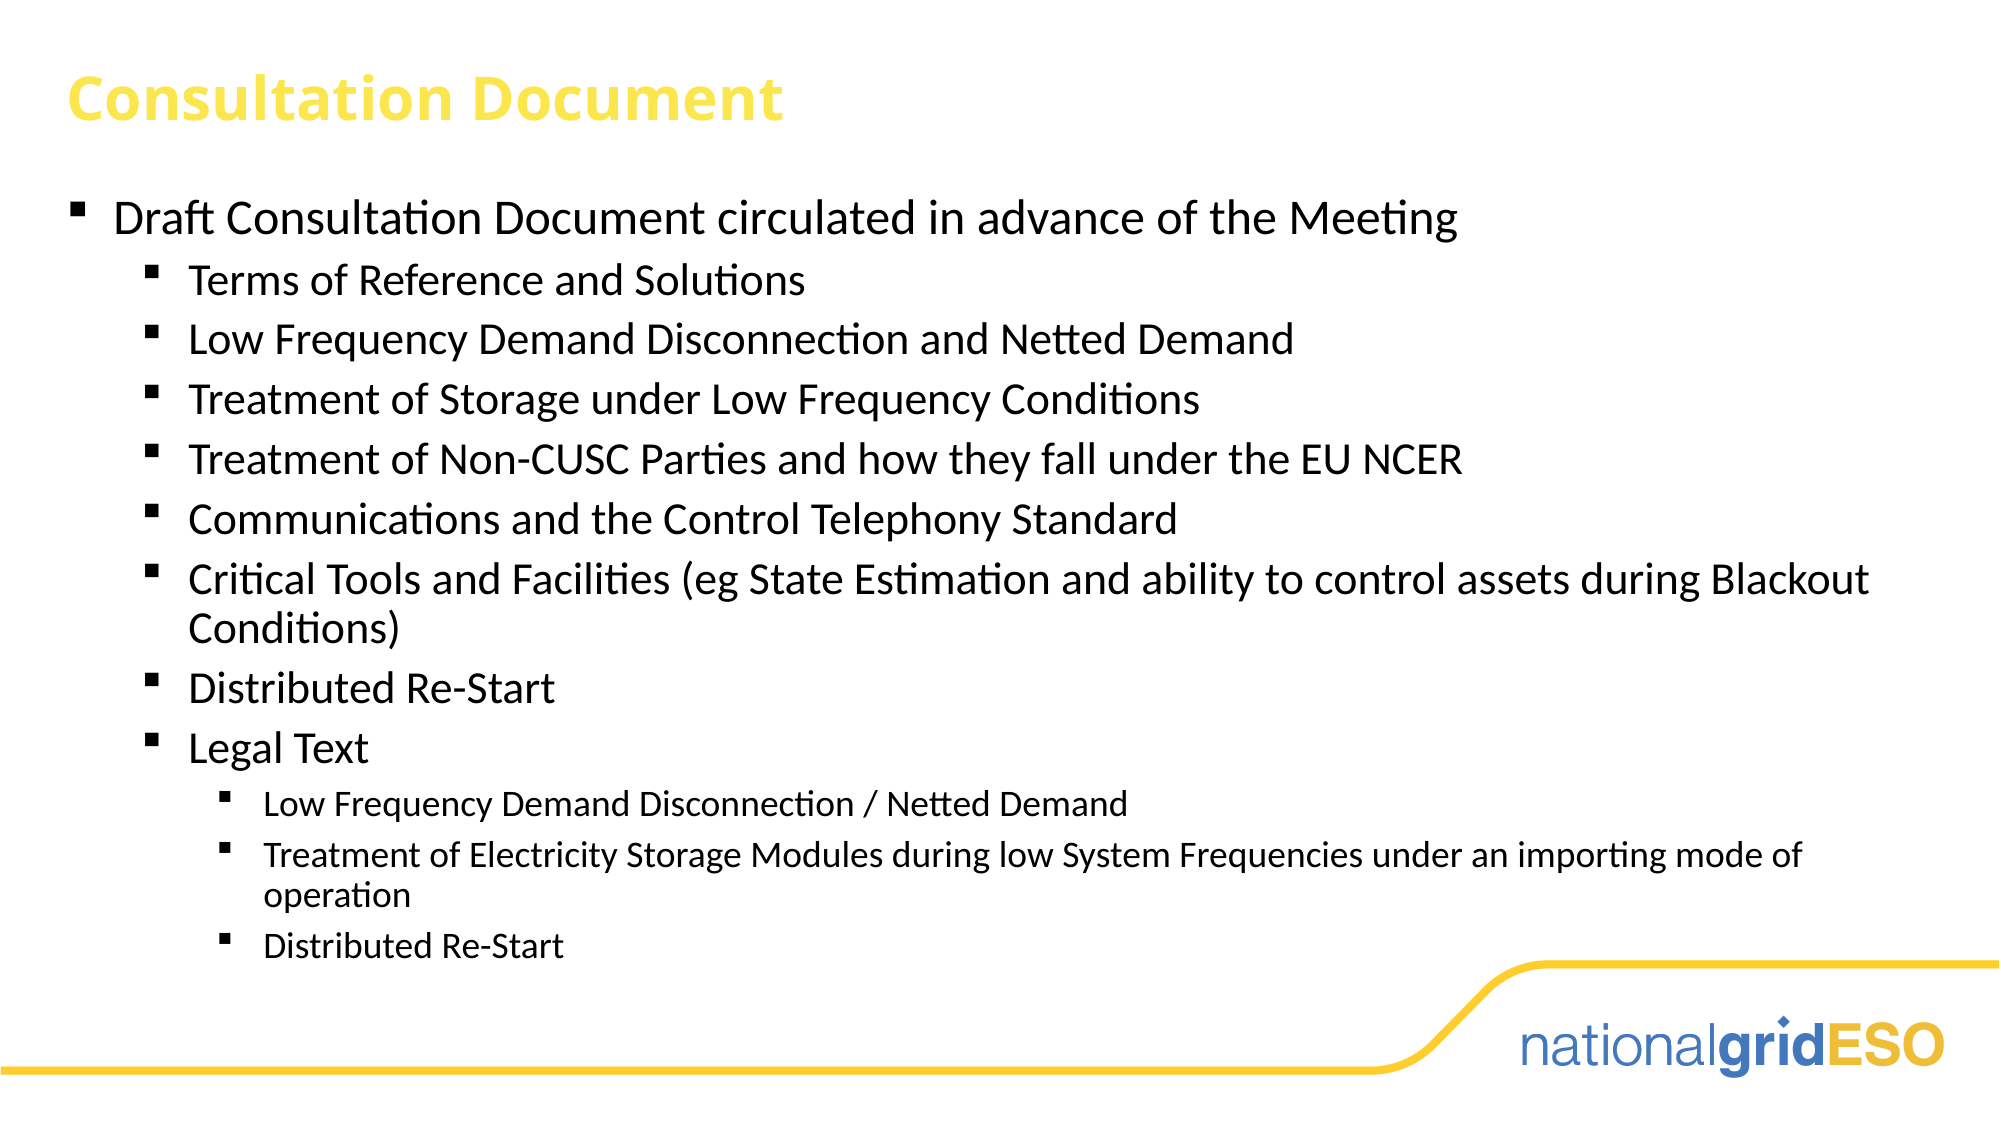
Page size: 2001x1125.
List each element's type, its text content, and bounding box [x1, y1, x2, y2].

title Consultation Document [51, 0, 1048, 142]
picture [0, 954, 2000, 1125]
list Draft Consultation Document circulated in advance of the Meeting Terms of Reference and Solutions Low Frequency Demand Disconnection and Netted Demand Treatment of Storage under Low Frequency Conditions Treatment of Non-CUSC Parties and how they fall under the EU NCER Communications and the Control Telephony Standard Critical Tools and Facilities (eg State Estimation and ability to control assets during Blackout Conditions) Distributed Re-Start Legal Text Low Frequency Demand Disconnection / Netted Demand Treatment of Electricity Storage Modules during low System Frequencies under an importing mode of operation Distributed Re-Start [51, 183, 1895, 954]
